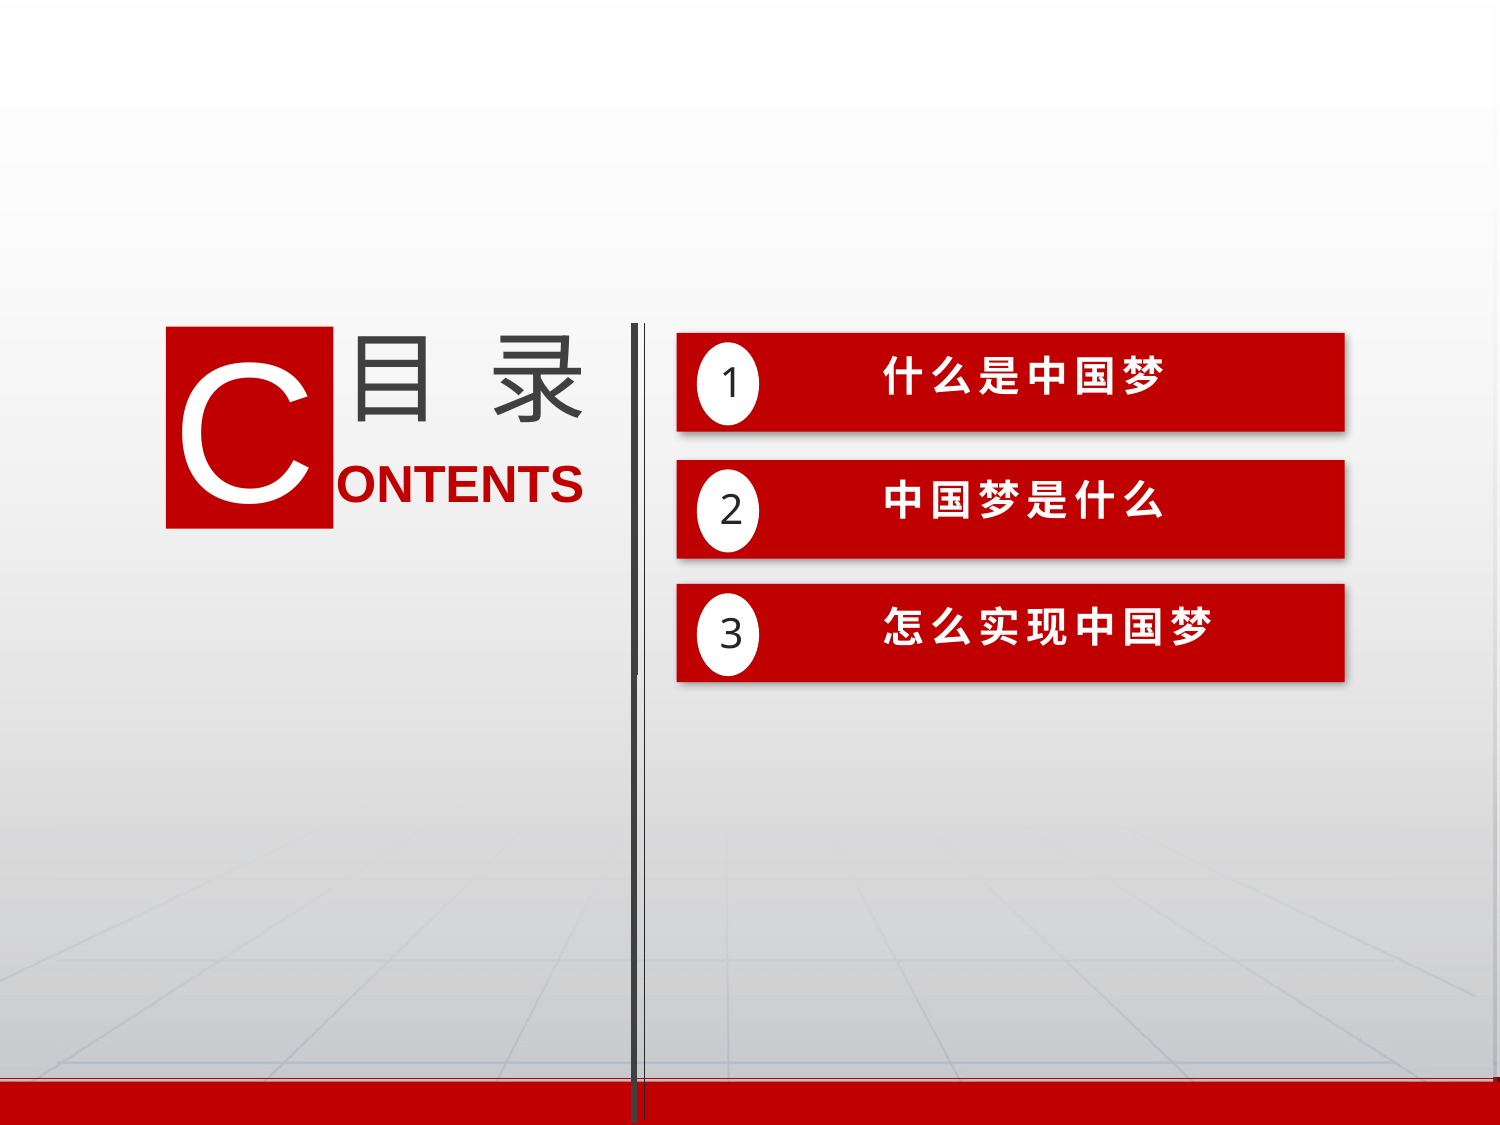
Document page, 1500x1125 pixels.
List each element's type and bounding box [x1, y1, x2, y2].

text_box [0, 0, 1498, 1078]
text_box [633, 676, 645, 1124]
text_box [676, 323, 1345, 432]
text_box [634, 322, 645, 676]
text_box [676, 450, 1345, 559]
text_box [0, 1078, 1500, 1125]
text_box [676, 574, 1345, 683]
text_box [156, 294, 612, 553]
